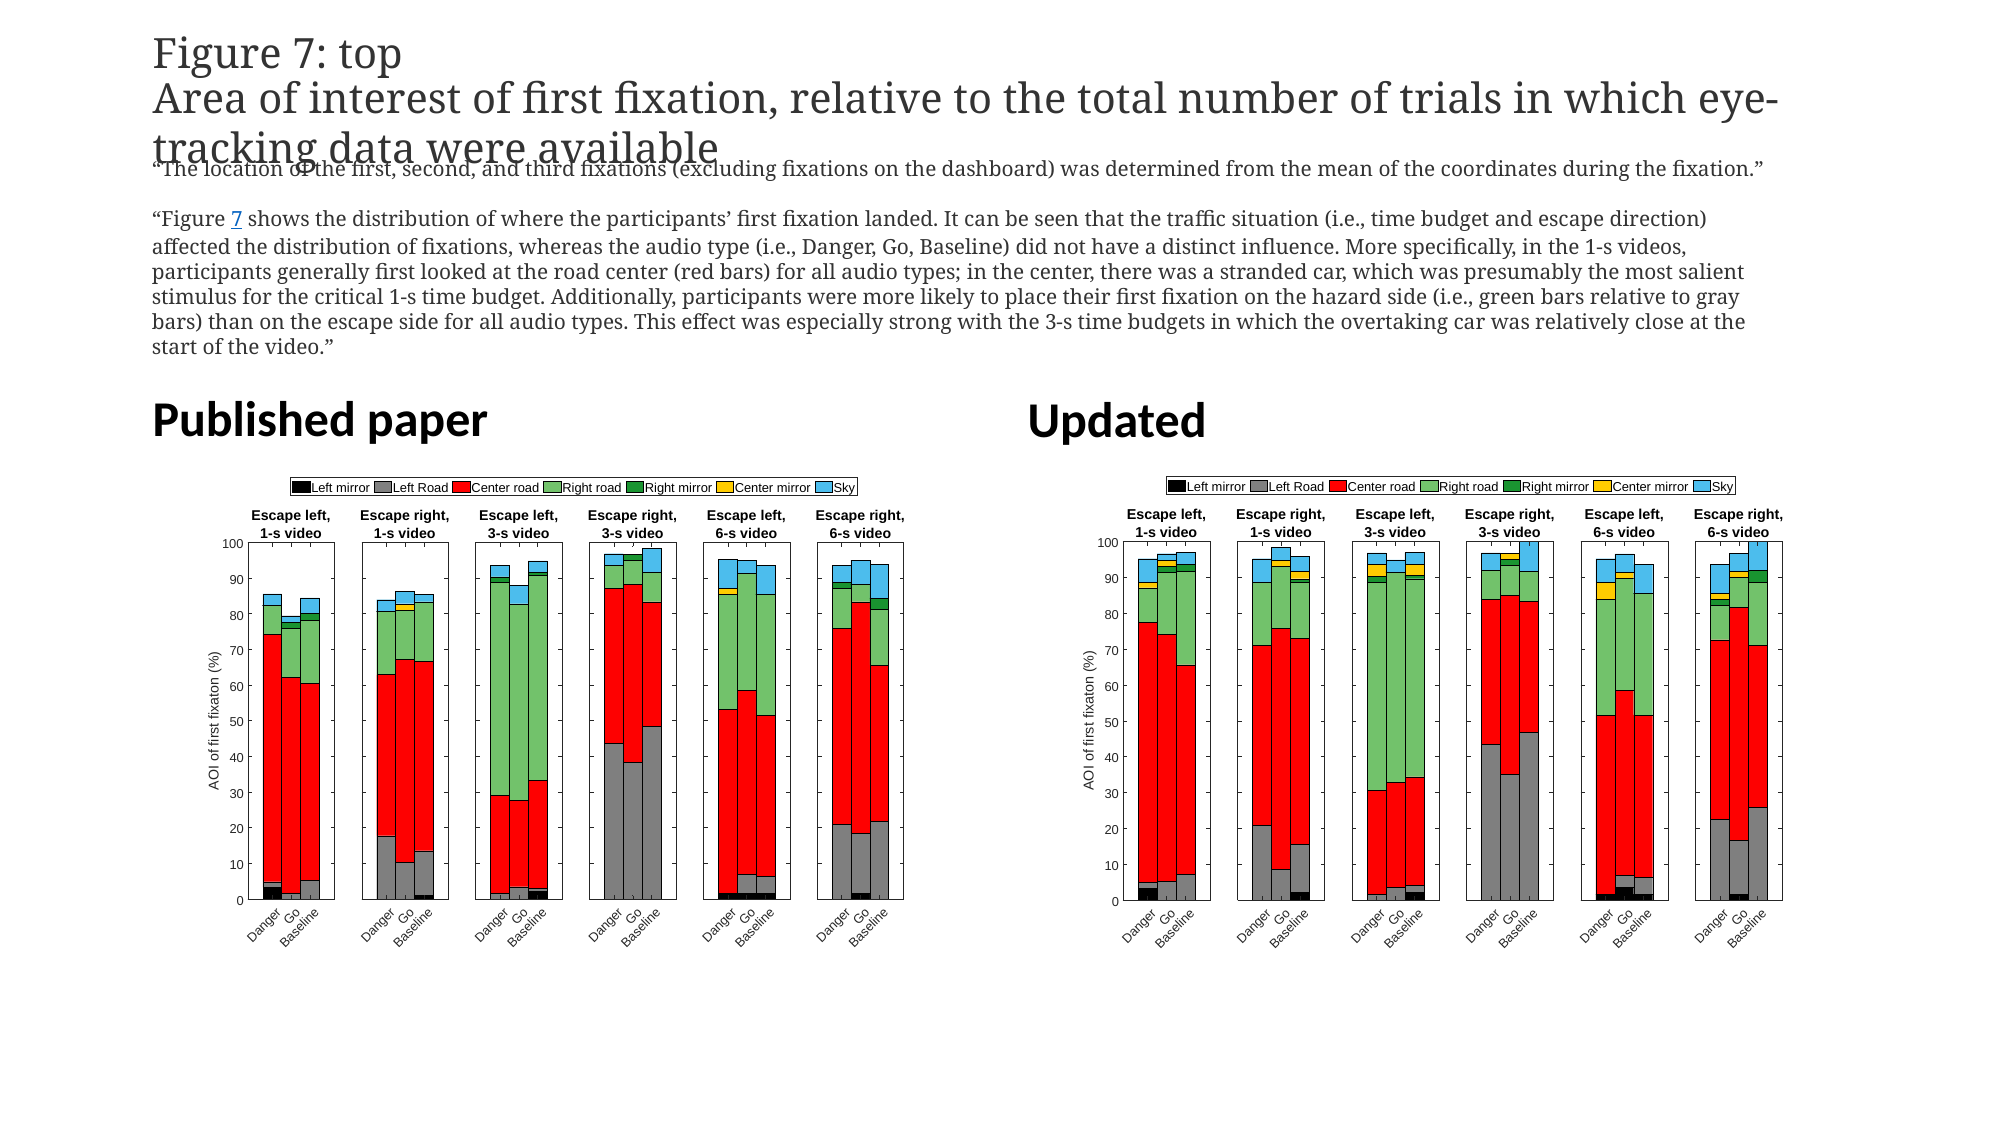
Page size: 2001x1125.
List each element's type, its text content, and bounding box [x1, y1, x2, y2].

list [1012, 474, 1863, 953]
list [137, 475, 984, 951]
list Updated [1012, 320, 1863, 456]
text_box “The location of the first, second, and third fixations (excluding fixations on the dashboard) was determined from the mean of the coordinates during the fixation.” “Figure 7 shows the distribution of where the participants’ first fixation landed. It can be seen that the traffic situation (i.e., time budget and escape direction) affected the distribution of fixations, whereas the audio type (i.e., Danger, Go, Baseline) did not have a distinct influence. More specifically, in the 1-s videos, participants generally first looked at the road center (red bars) for all audio types; in the center, there was a stranded car, which was presumably the most salient stimulus for the critical 1-s time budget. Additionally, participants were more likely to place their first fixation on the hazard side (i.e., green bars relative to gray bars) than on the escape side for all audio types. This effect was especially strong with the 3-s time budgets in which the overtaking car was relatively close at the start of the video.” [137, 148, 1803, 366]
title Figure 7: top Area of interest of first fixation, relative to the total number of trials in which eye-tracking data were available [137, 0, 1863, 212]
text_box Published paper [137, 319, 984, 455]
